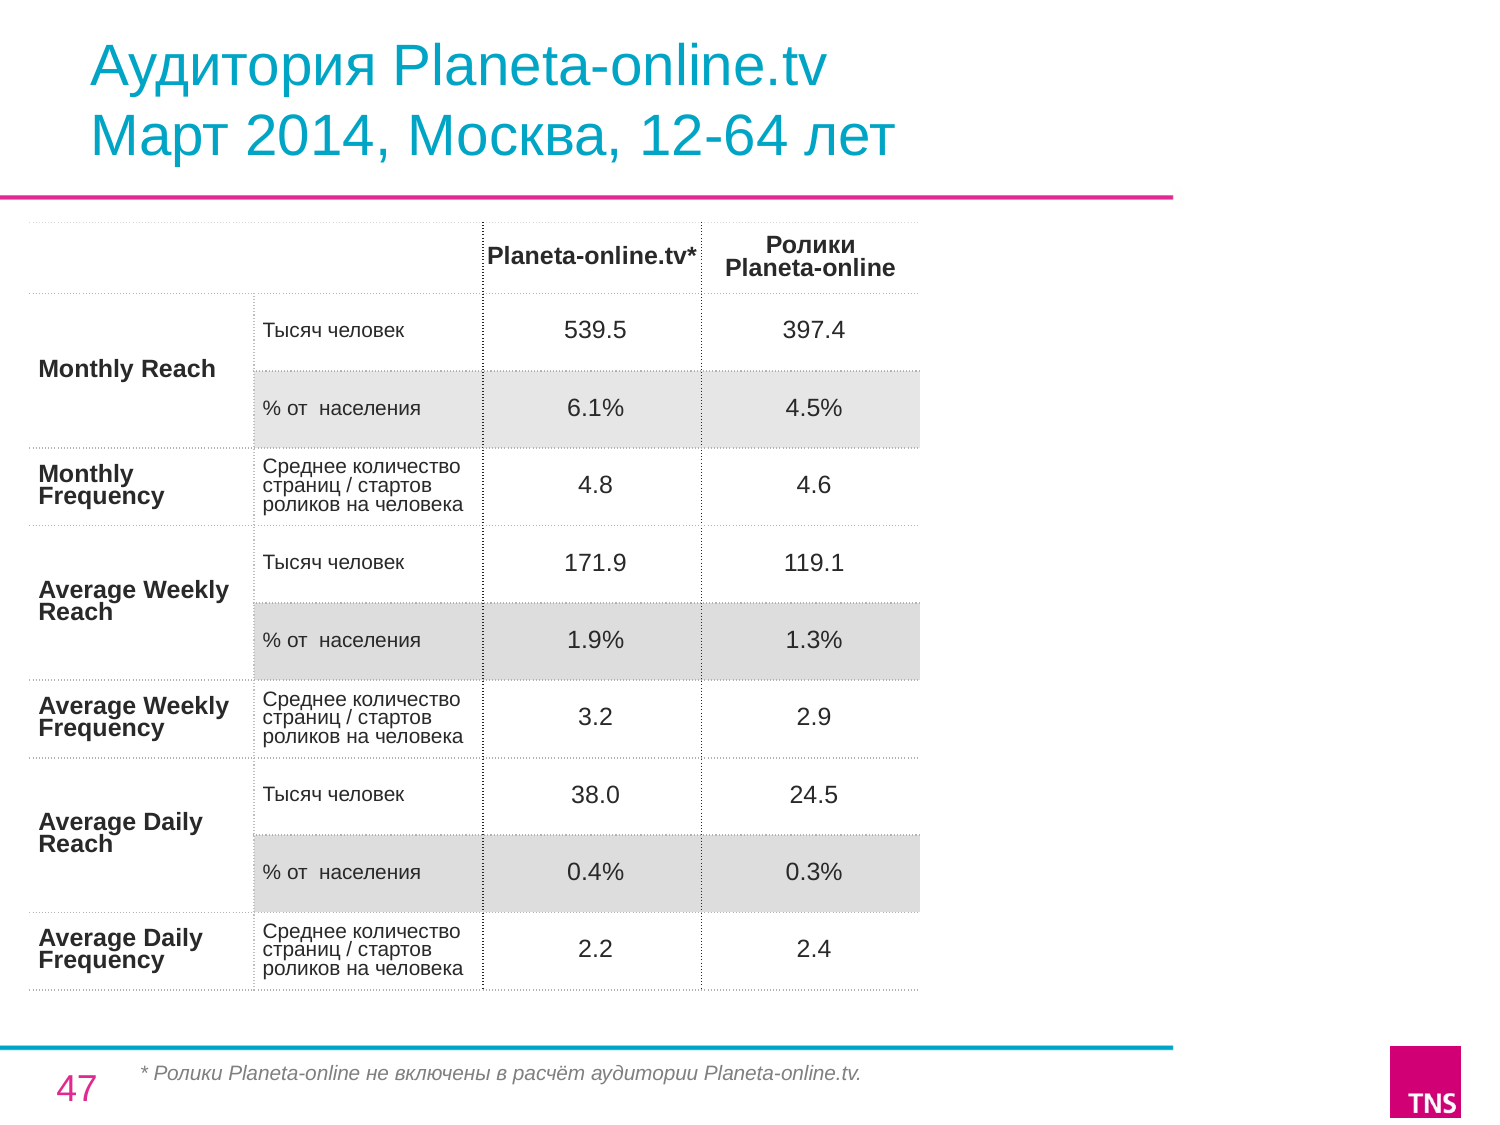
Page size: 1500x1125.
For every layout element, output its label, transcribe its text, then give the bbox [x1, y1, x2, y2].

table_cell Тысяч человек [254, 294, 483, 371]
table_cell % от населения [254, 603, 483, 680]
table_cell Среднее количество страниц / стартов роликов на человека [254, 912, 483, 990]
table_cell 397.4 [701, 294, 920, 371]
table_cell 2.9 [701, 680, 920, 758]
table_cell 1.3% [701, 603, 920, 680]
table_cell 24.5 [701, 758, 920, 835]
table_cell Monthly Frequency [29, 448, 254, 526]
table_cell 0.3% [701, 835, 920, 912]
slide_number 47 [40, 1055, 392, 1125]
table_cell 4.5% [701, 371, 920, 448]
table_cell 6.1% [483, 371, 701, 448]
table_header Ролики Planeta-online [701, 223, 920, 294]
table_cell 1.9% [483, 603, 701, 680]
picture [0, 0, 1500, 1125]
table_cell Среднее количество страниц / стартов роликов на человека [254, 448, 483, 526]
table_cell 171.9 [483, 526, 701, 603]
table_cell 3.2 [483, 680, 701, 758]
table_cell % от населения [254, 371, 483, 448]
text_box * Ролики Planeta-online не включены в расчёт аудитории Planeta-online.tv. [124, 1052, 1463, 1092]
table_cell Monthly Reach [29, 294, 254, 448]
table_cell 2.2 [483, 912, 701, 990]
table_cell 2.4 [701, 912, 920, 990]
table_header Planeta-online.tv* [483, 223, 701, 294]
table_cell 4.8 [483, 448, 701, 526]
table_cell 0.4% [483, 835, 701, 912]
table_cell 4.6 [701, 448, 920, 526]
table_cell % от населения [254, 835, 483, 912]
table_cell Average Daily Frequency [29, 912, 254, 990]
table_cell 539.5 [483, 294, 701, 371]
title Аудитория Planeta-online.tv Март 2014, Москва, 12-64 лет [74, 8, 1476, 187]
table_cell Среднее количество страниц / стартов роликов на человека [254, 680, 483, 758]
table_cell 119.1 [701, 526, 920, 603]
table_cell Average Weekly Frequency [29, 680, 254, 758]
table_header [29, 223, 483, 294]
table_cell 38.0 [483, 758, 701, 835]
table_cell Average Daily Reach [29, 758, 254, 912]
table_cell Тысяч человек [254, 526, 483, 603]
table_cell Average Weekly Reach [29, 526, 254, 680]
table_cell Тысяч человек [254, 758, 483, 835]
